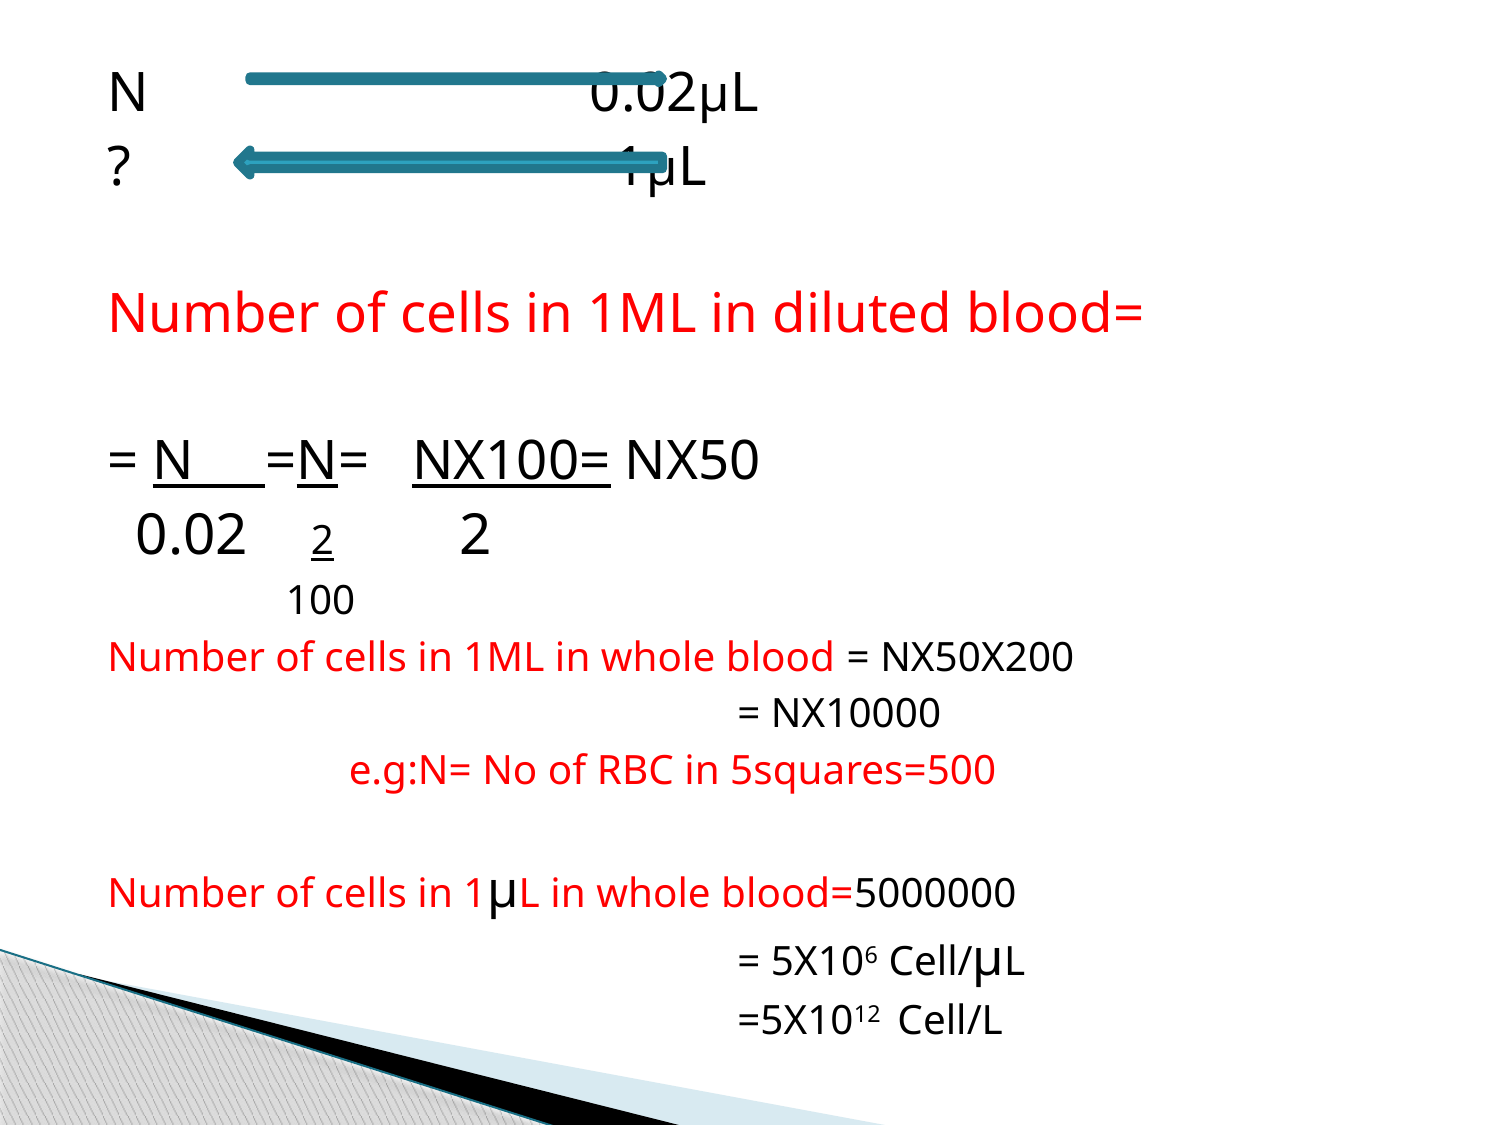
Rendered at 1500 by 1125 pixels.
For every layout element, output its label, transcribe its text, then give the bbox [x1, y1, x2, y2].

text_box [245, 70, 667, 87]
text_box [233, 145, 668, 180]
list N 0.02µL ? 1µL Number of cells in 1ML in diluted blood= = N =N= NX100= NX50 0.02 2 2 100 Number of cells in 1ML in whole blood = NX50X200 = NX10000 e.g:N= No of RBC in 5squares=500 Number of cells in 1µL in whole blood=5000000 = 5X106 Cell/µL =5X1012 Cell/L [75, 50, 1425, 1125]
